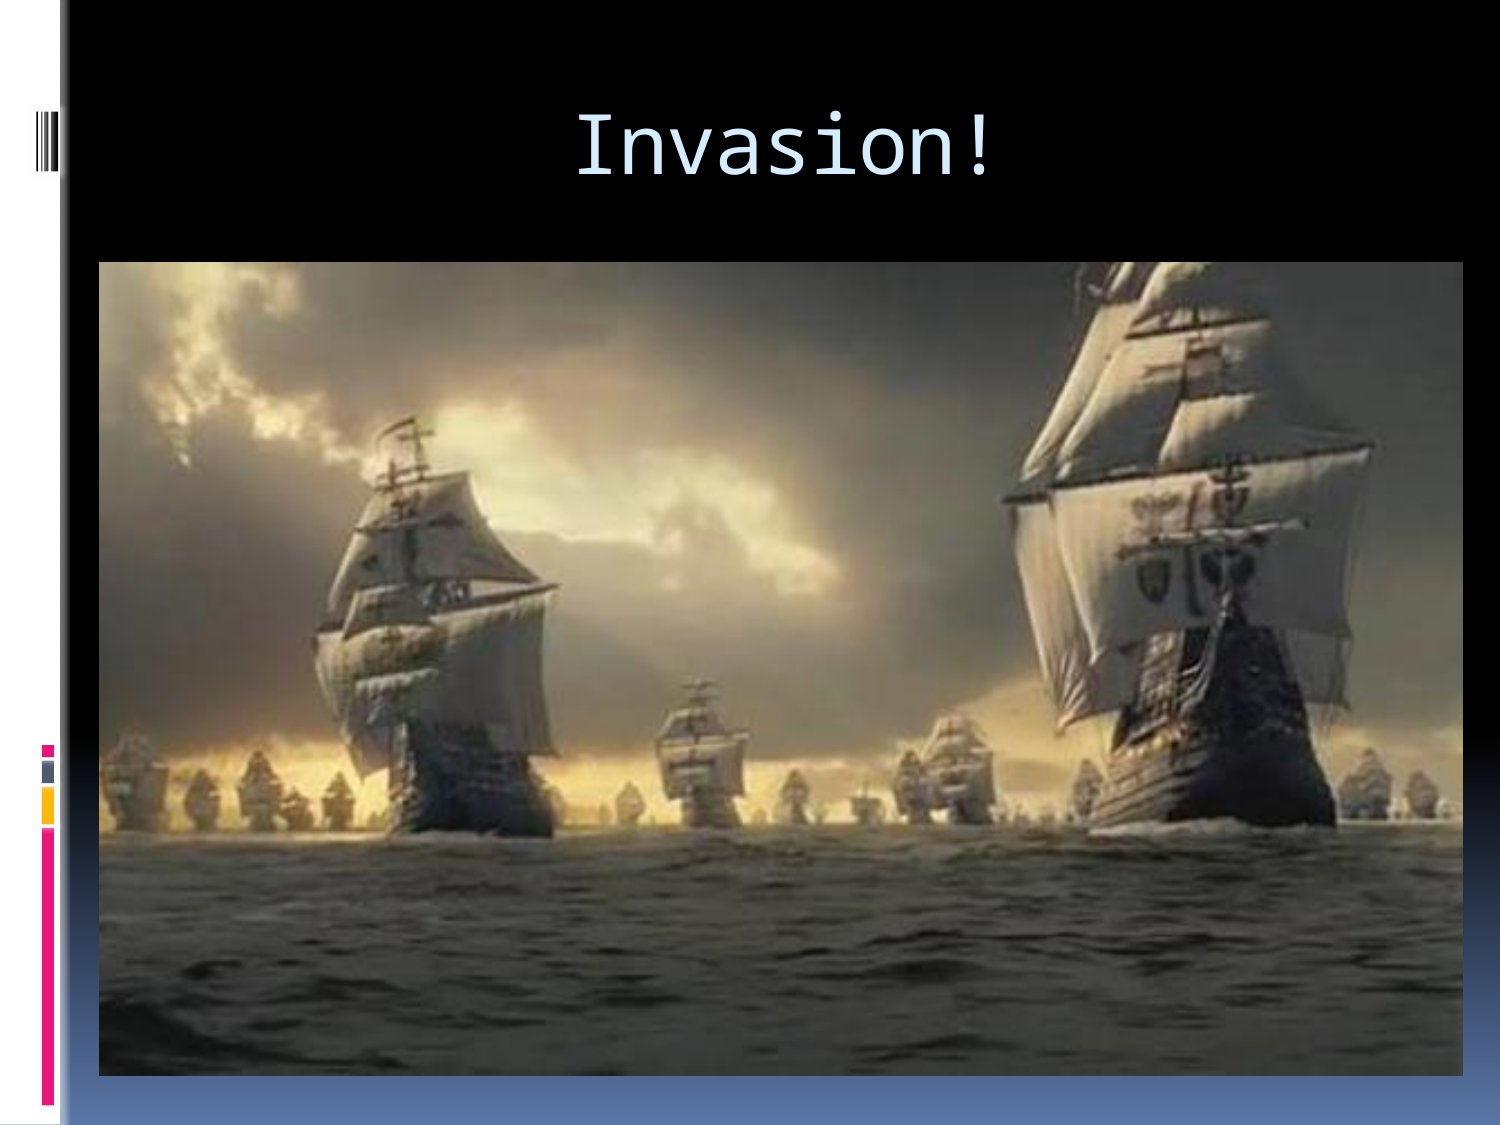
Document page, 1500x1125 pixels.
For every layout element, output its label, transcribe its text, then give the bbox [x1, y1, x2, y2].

picture [99, 262, 1463, 1076]
title Invasion! [150, 83, 1425, 234]
